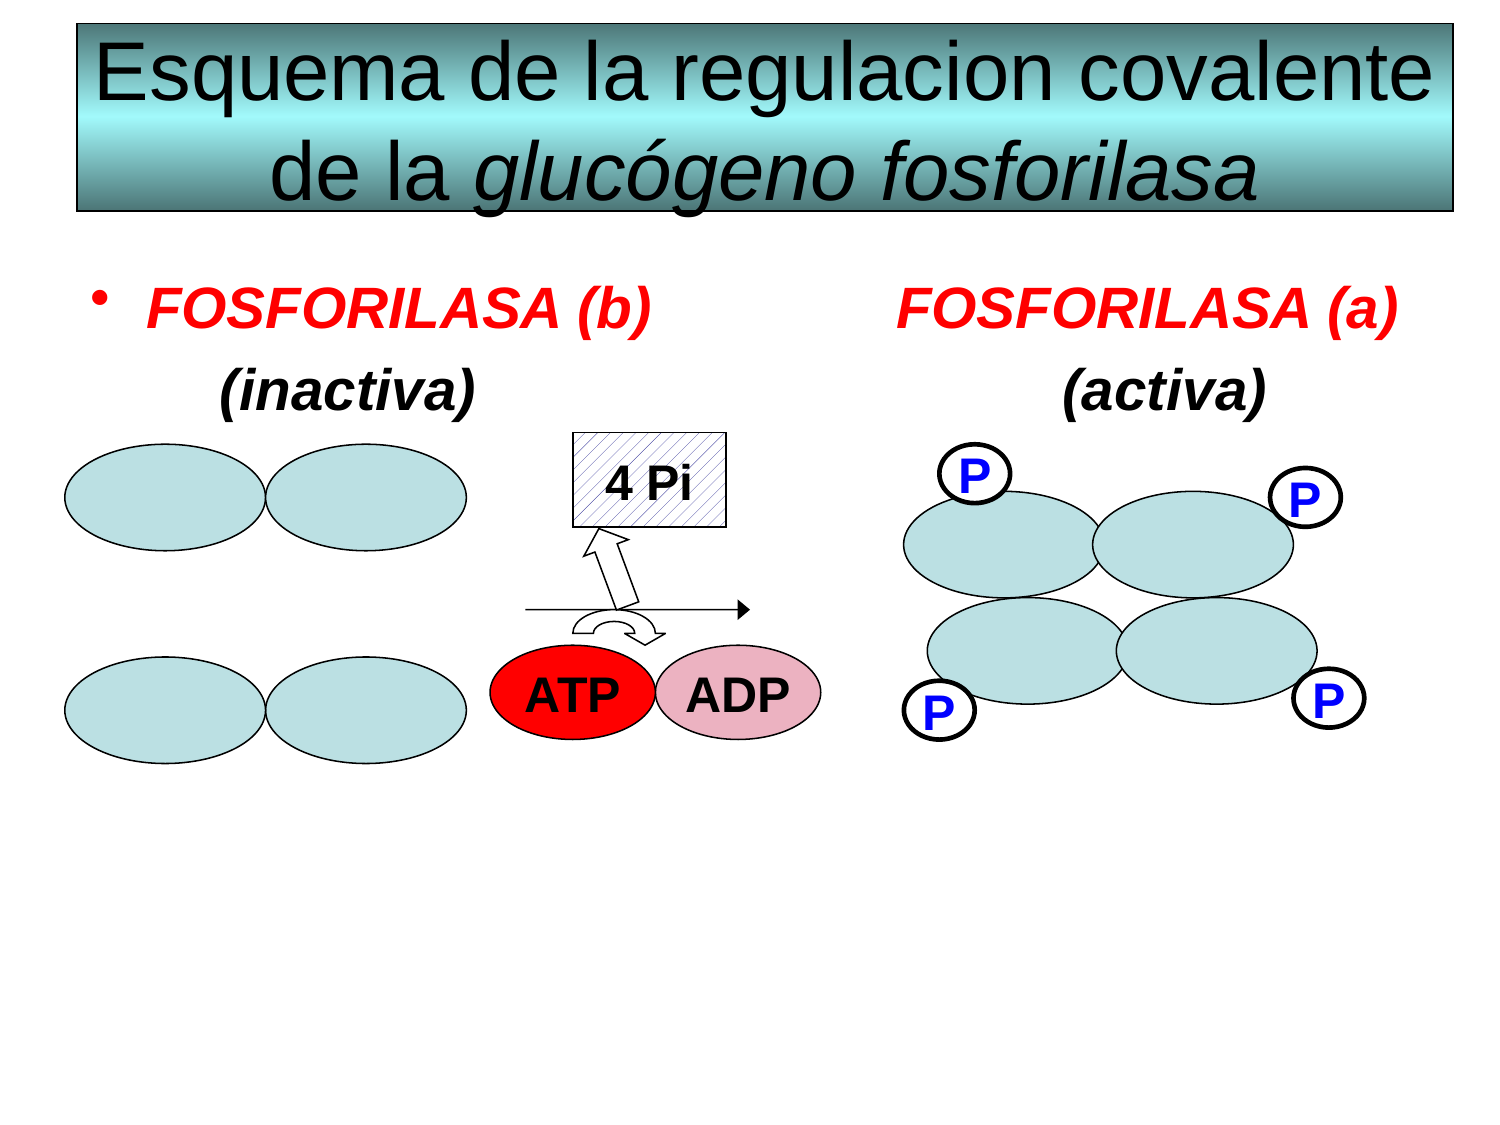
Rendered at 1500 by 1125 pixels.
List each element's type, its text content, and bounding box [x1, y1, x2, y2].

text_box [1092, 491, 1294, 598]
text_box P [1293, 668, 1365, 728]
text_box [622, 599, 751, 621]
text_box [583, 528, 639, 611]
text_box [927, 597, 1122, 705]
text_box [64, 444, 265, 551]
text_box ADP [655, 645, 821, 740]
text_box P [903, 680, 975, 740]
text_box 4 Pi [572, 432, 727, 528]
text_box [64, 656, 266, 764]
title Esquema de la regulacion covalente de la glucógeno fosforilasa [76, 23, 1454, 212]
list FOSFORILASA (b) FOSFORILASA (a) (inactiva) (activa) [74, 262, 1426, 1006]
text_box P [1270, 467, 1341, 527]
text_box P [939, 444, 1011, 504]
text_box [572, 609, 666, 646]
text_box [266, 656, 467, 764]
text_box [265, 444, 467, 551]
text_box ATP [490, 645, 656, 740]
text_box [903, 491, 1098, 598]
text_box [1116, 597, 1318, 705]
